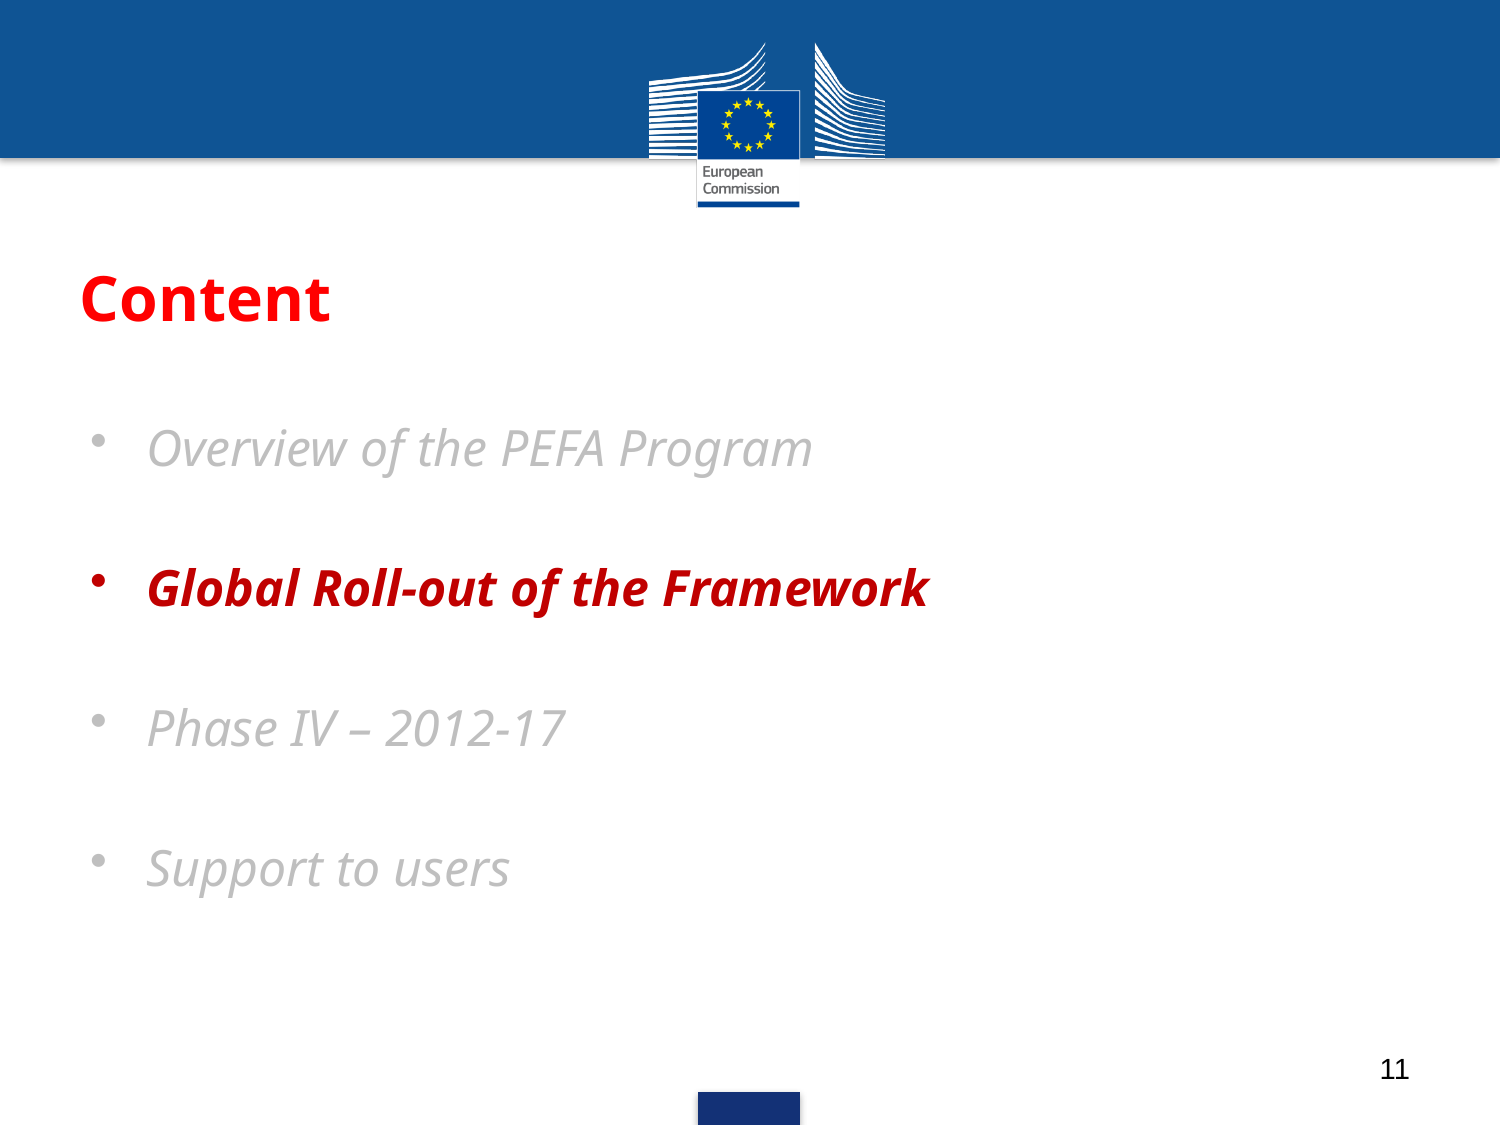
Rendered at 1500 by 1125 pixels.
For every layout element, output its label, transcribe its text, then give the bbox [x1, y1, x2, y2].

picture [649, 42, 885, 208]
title Content [64, 219, 1415, 374]
slide_number 11 [1074, 1042, 1426, 1103]
list Overview of the PEFA Program Global Roll-out of the Framework Phase IV – 2012-17 Support to users [75, 408, 1425, 988]
